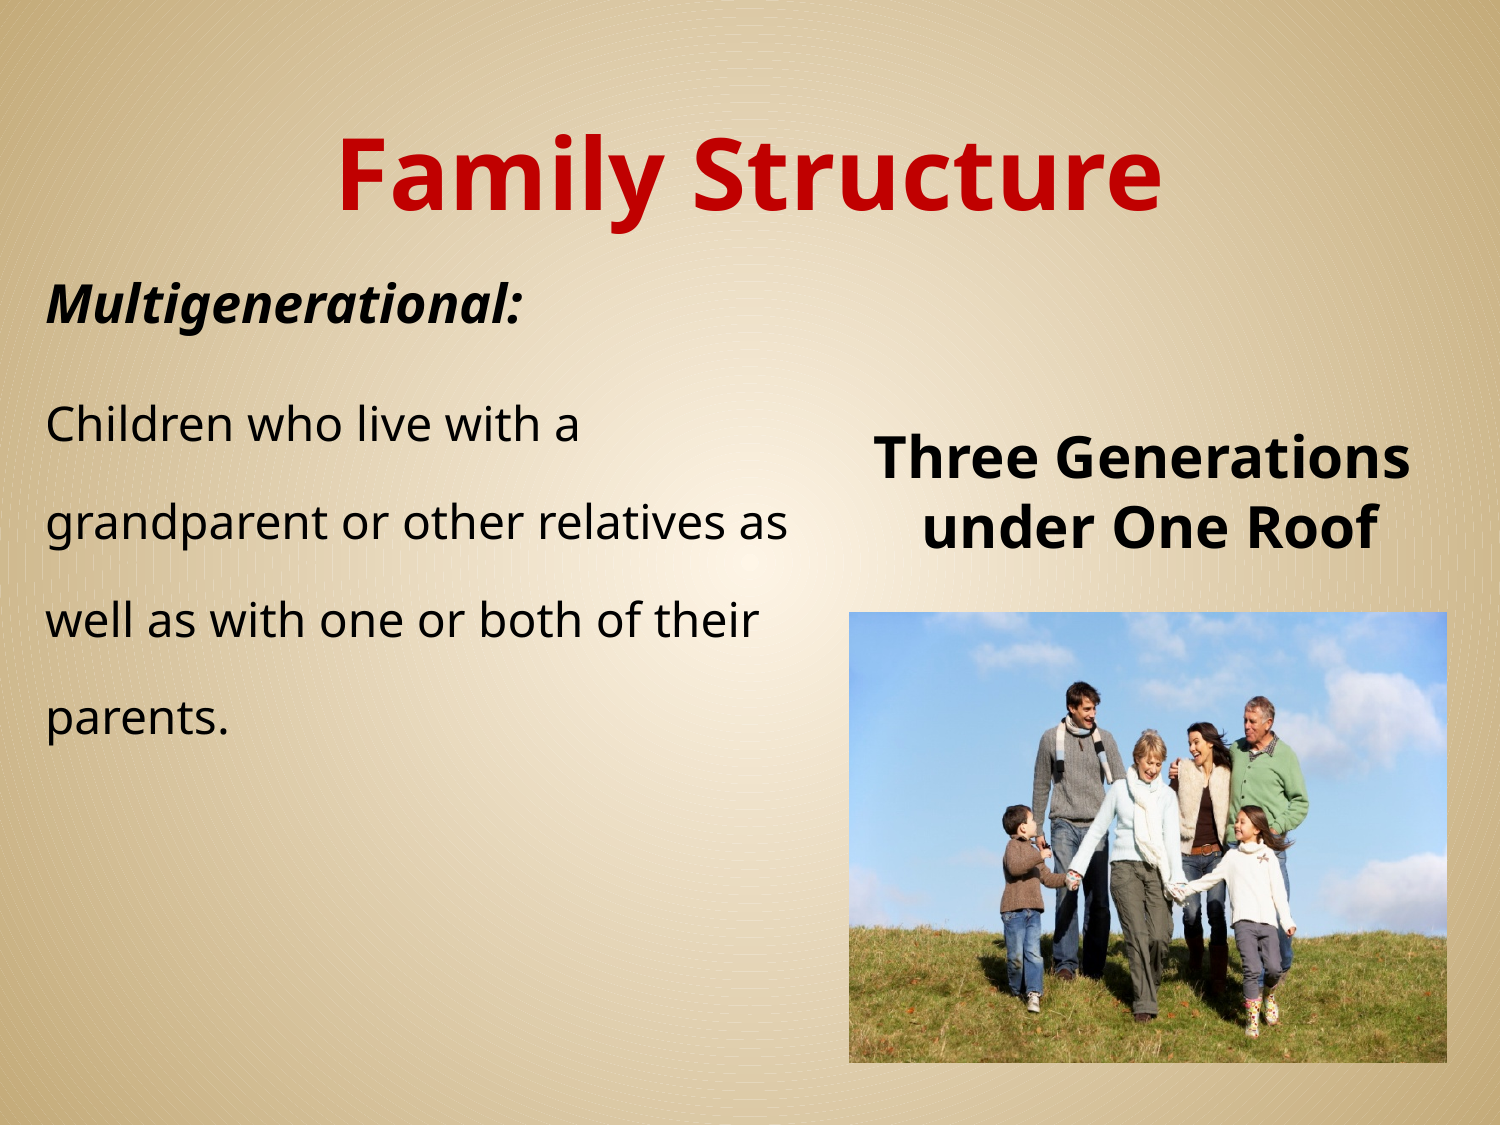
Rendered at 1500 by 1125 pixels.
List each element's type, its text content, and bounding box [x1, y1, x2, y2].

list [849, 612, 1447, 1063]
title Family Structure [75, 50, 1425, 238]
text_box Three Generations under One Roof [837, 412, 1463, 568]
list Multigenerational: Children who live with a grandparent or other relatives as well as with one or both of their parents. [37, 262, 875, 1088]
